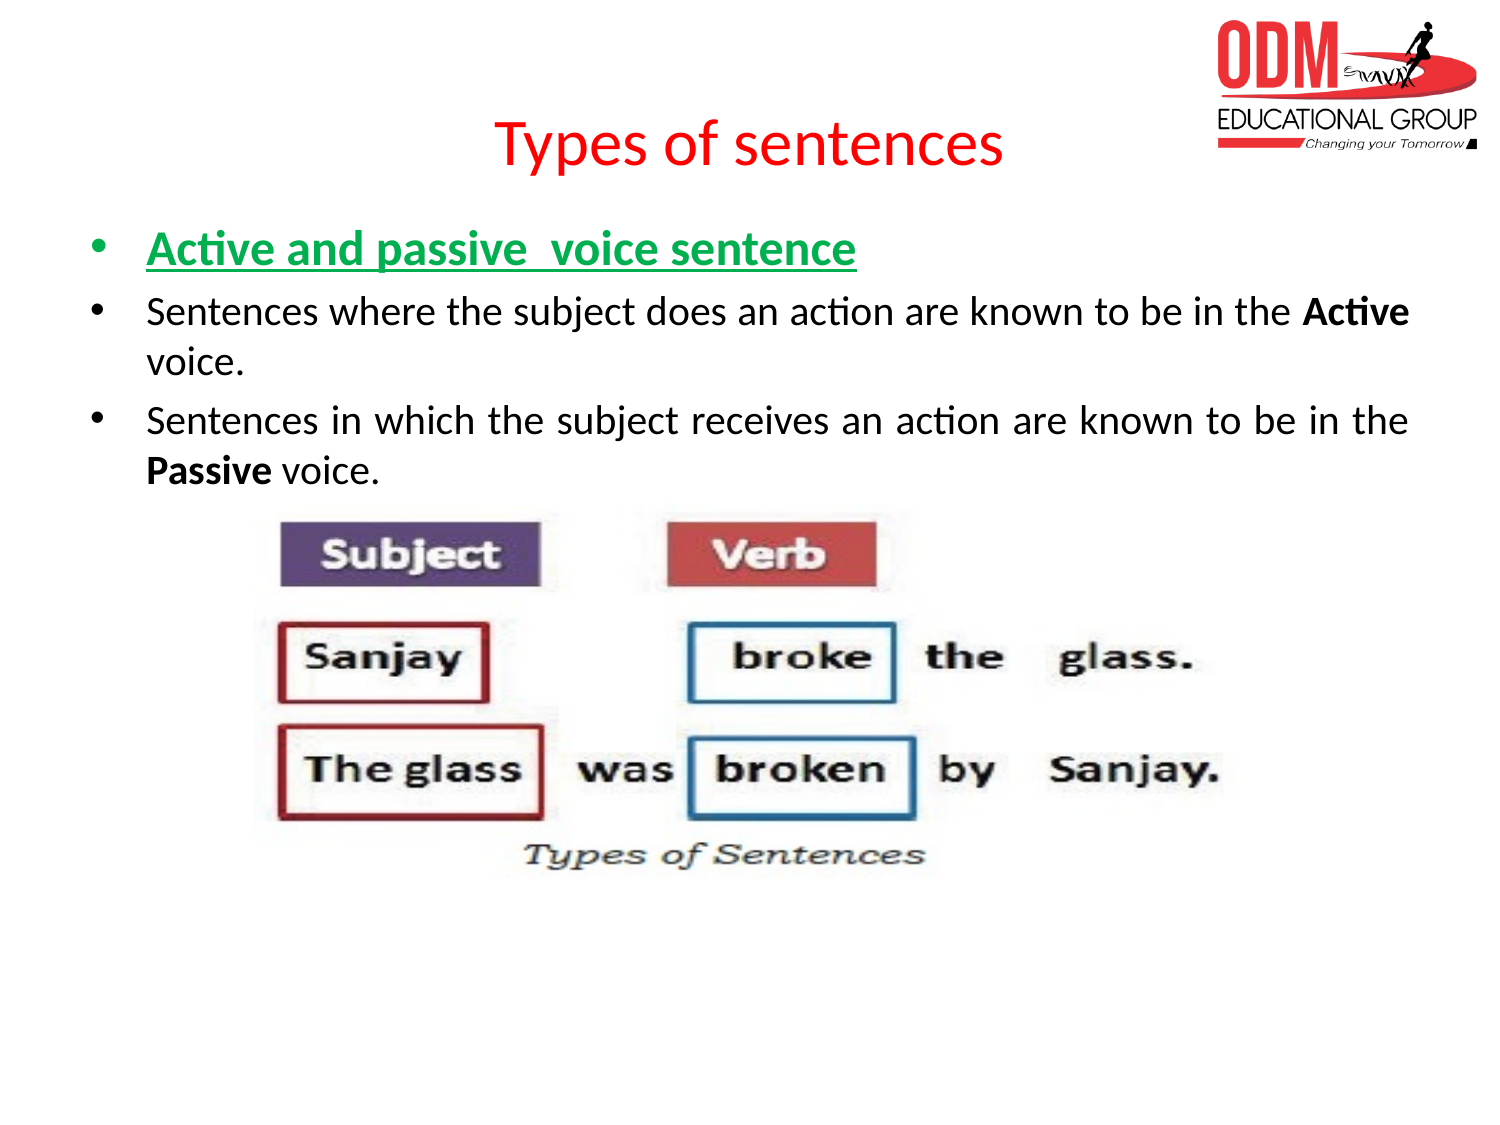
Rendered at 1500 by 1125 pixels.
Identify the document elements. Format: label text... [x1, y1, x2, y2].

picture [253, 503, 1247, 882]
title Types of sentences [75, 45, 1425, 208]
picture [1217, 20, 1478, 150]
list Active and passive voice sentence Sentences where the subject does an action are known to be in the Active voice. Sentences in which the subject receives an action are known to be in the Passive voice. [75, 208, 1425, 1005]
